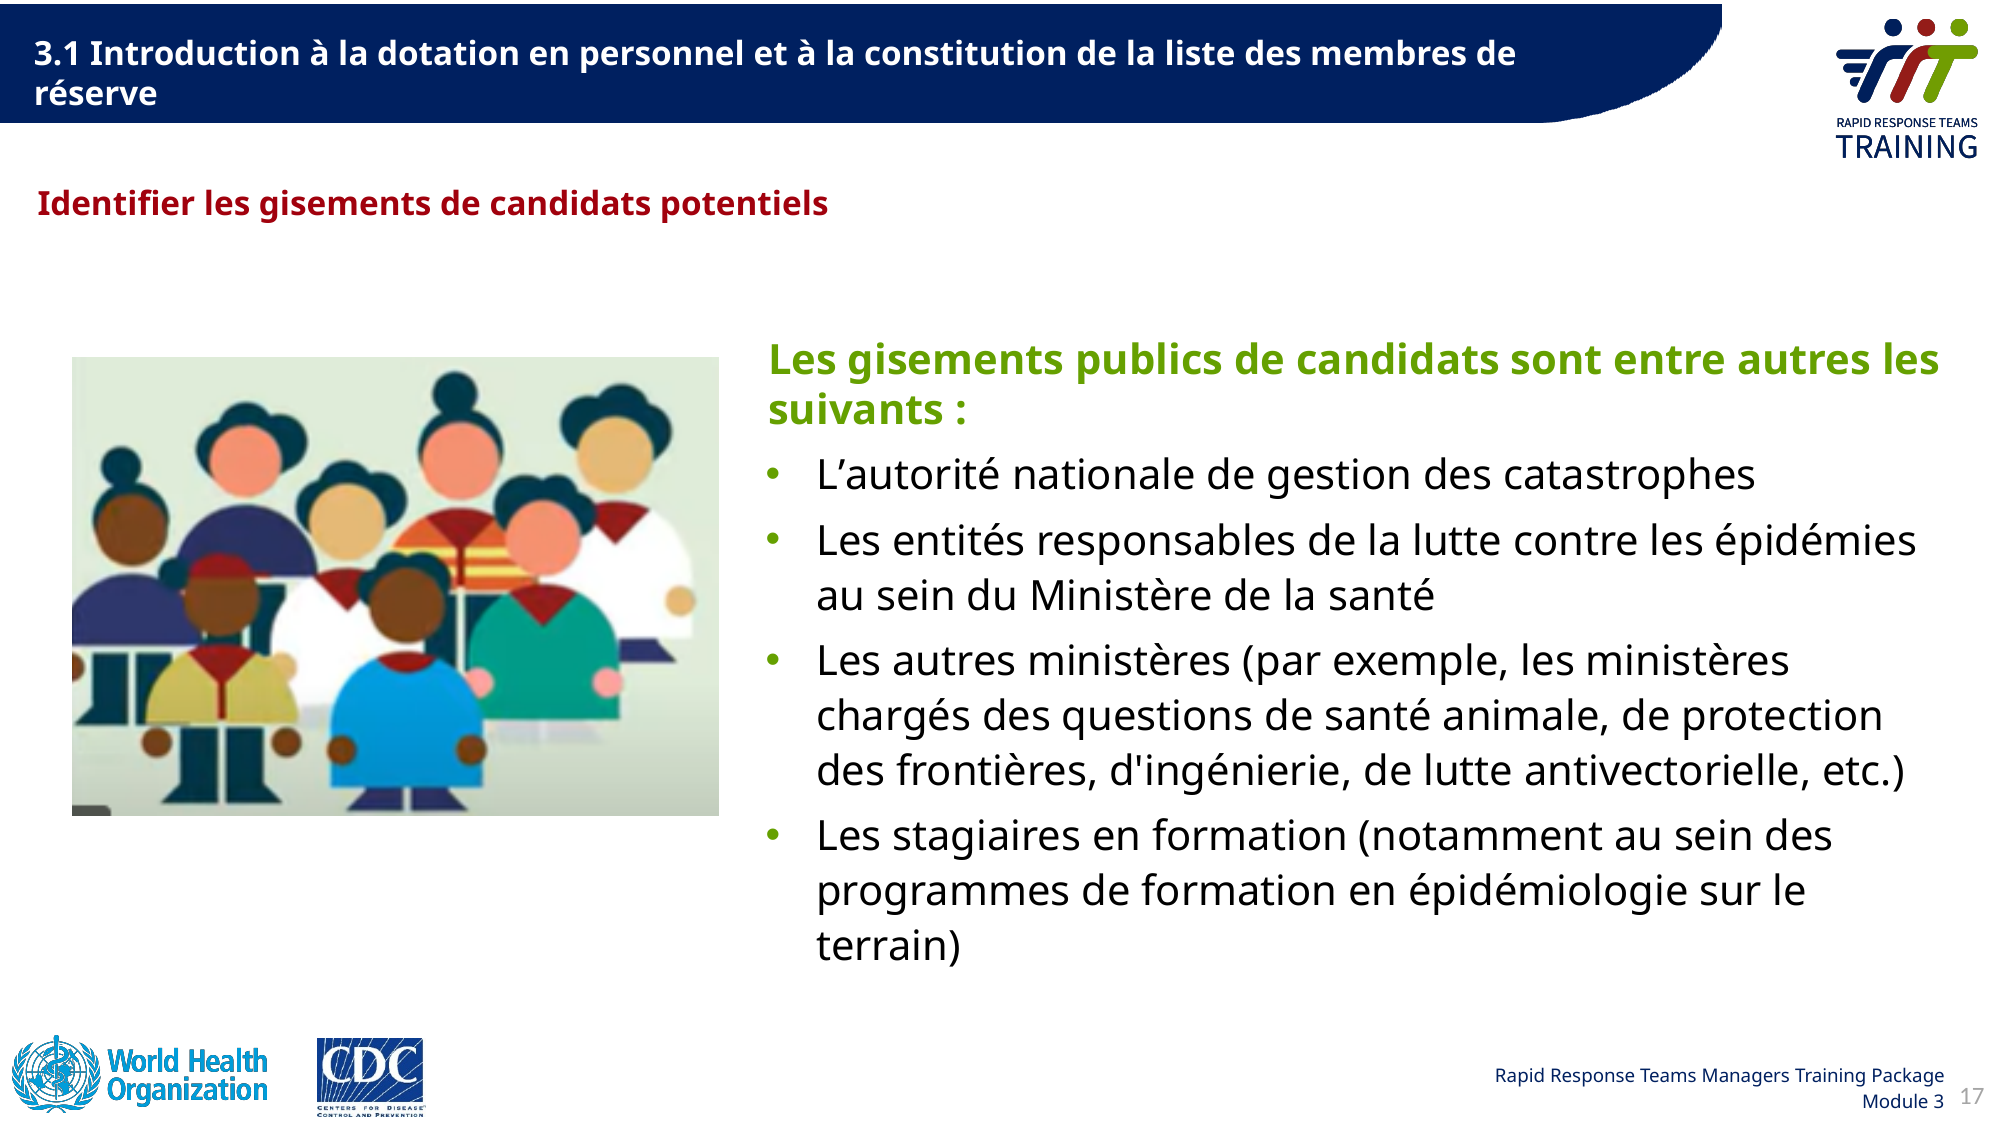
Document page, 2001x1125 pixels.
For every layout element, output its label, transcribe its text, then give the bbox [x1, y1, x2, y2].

title Identifier les gisements de candidats potentiels [34, 120, 1446, 300]
picture [59, 1035, 267, 1113]
picture [71, 1053, 90, 1091]
picture [0, 4, 1722, 123]
picture [50, 1108, 62, 1113]
picture [22, 1062, 26, 1077]
picture [30, 1083, 37, 1091]
text_box Les gisements publics de candidats sont entre autres les suivants : Lʼautorité nationale de gestion des catastrophes Les entités responsables de la lutte contre les épidémies au sein du Ministère de la santé Les autres ministères (par exemple, les ministères chargés des questions de santé animale, de protection des frontières, d'ingénierie, de lutte antivectorielle, etc.) Les stagiaires en formation (notamment au sein des programmes de formation en épidémiologie sur le terrain) [765, 316, 1957, 970]
picture [46, 1056, 54, 1062]
picture [24, 1054, 36, 1087]
picture [40, 1062, 47, 1070]
picture [12, 1083, 48, 1113]
text_box 3.1 Introduction à la dotation en personnel et à la constitution de la liste des membres de réserve [19, 24, 1633, 120]
picture [12, 1035, 54, 1068]
picture [71, 357, 719, 817]
picture [34, 1054, 43, 1078]
picture [36, 1088, 78, 1105]
picture [1835, 19, 1978, 167]
picture [317, 1038, 426, 1117]
slide_number 17 [1926, 1071, 2000, 1125]
